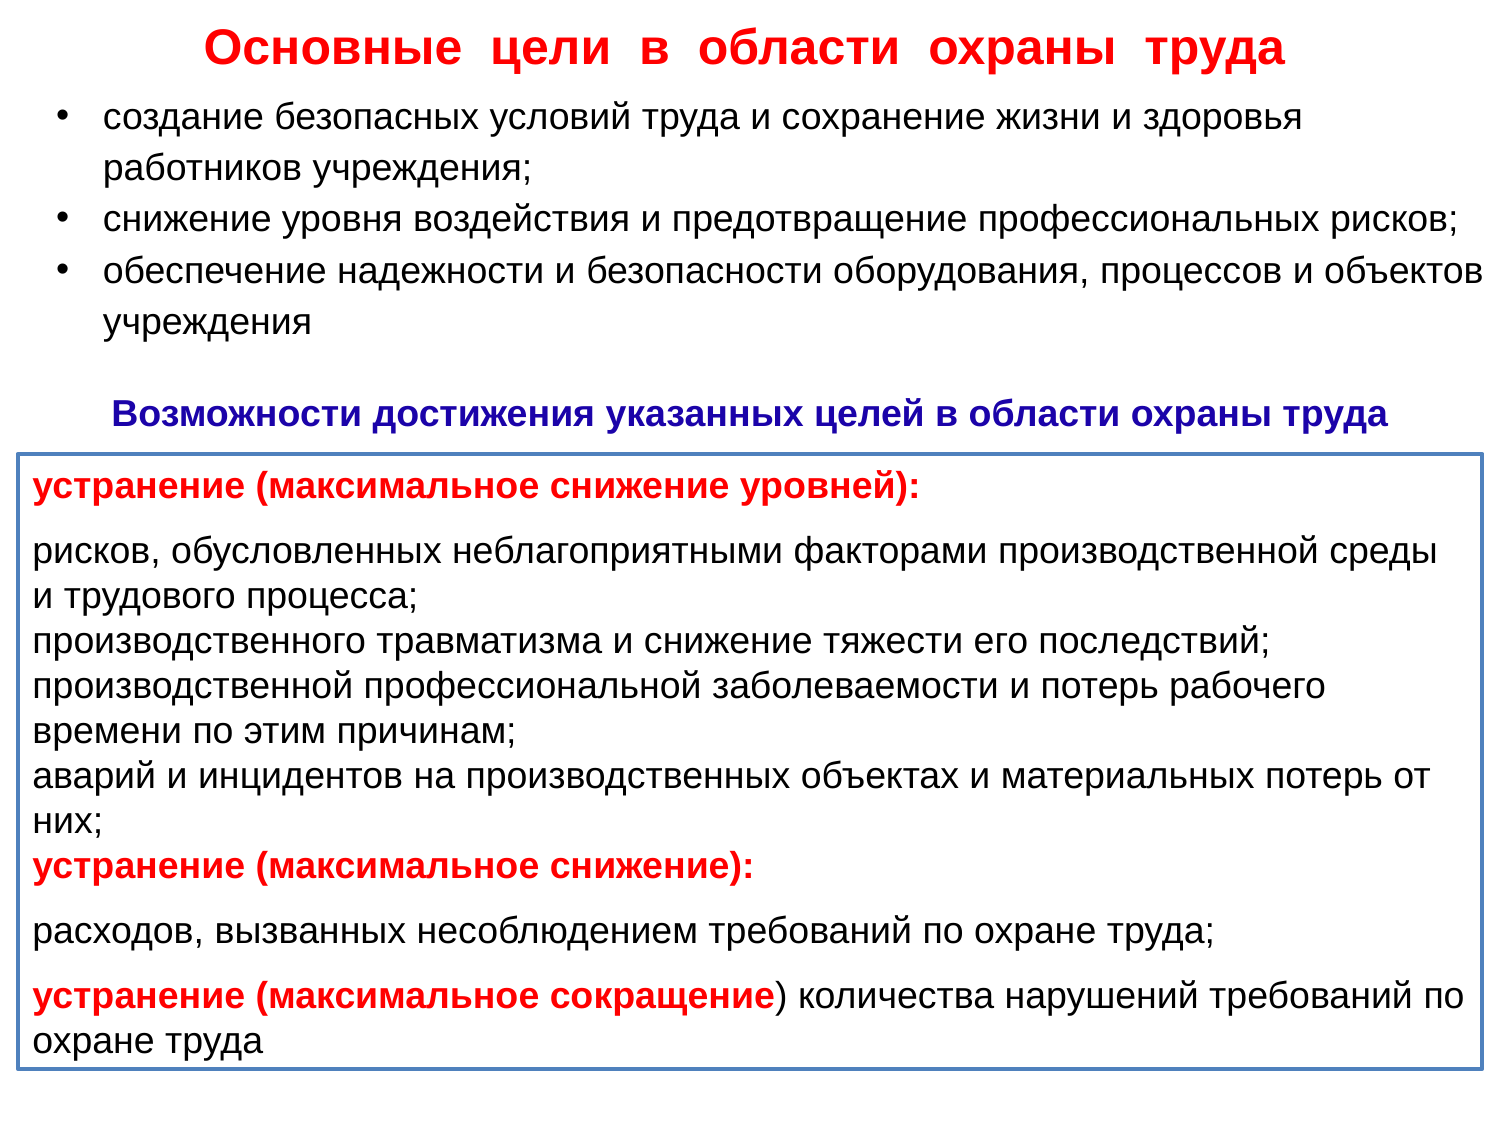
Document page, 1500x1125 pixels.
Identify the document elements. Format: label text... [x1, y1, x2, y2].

text_box устранение (максимальное снижение уровней): рисков, обусловленных неблагоприятными факторами производственной среды и трудового процесса; производственного травматизма и снижение тяжести его последствий; производственной профессиональной заболеваемости и потерь рабочего времени по этим причинам; аварий и инцидентов на производственных объектах и материальных потерь от них; устранение (максимальное снижение): расходов, вызванных несоблюдением требований по охране труда; устранение (максимальное сокращение) количества нарушений требований по охране труда [16, 452, 1484, 1071]
title Основные цели в области охраны труда [76, 4, 1427, 78]
text_box Возможности достижения указанных целей в области охраны труда [35, 381, 1465, 442]
text_box создание безопасных условий труда и сохранение жизни и здоровья работников учреждения; снижение уровня воздействия и предотвращение профессиональных рисков; обеспечение надежности и безопасности оборудования, процессов и объектов учреждения [41, 78, 1500, 350]
